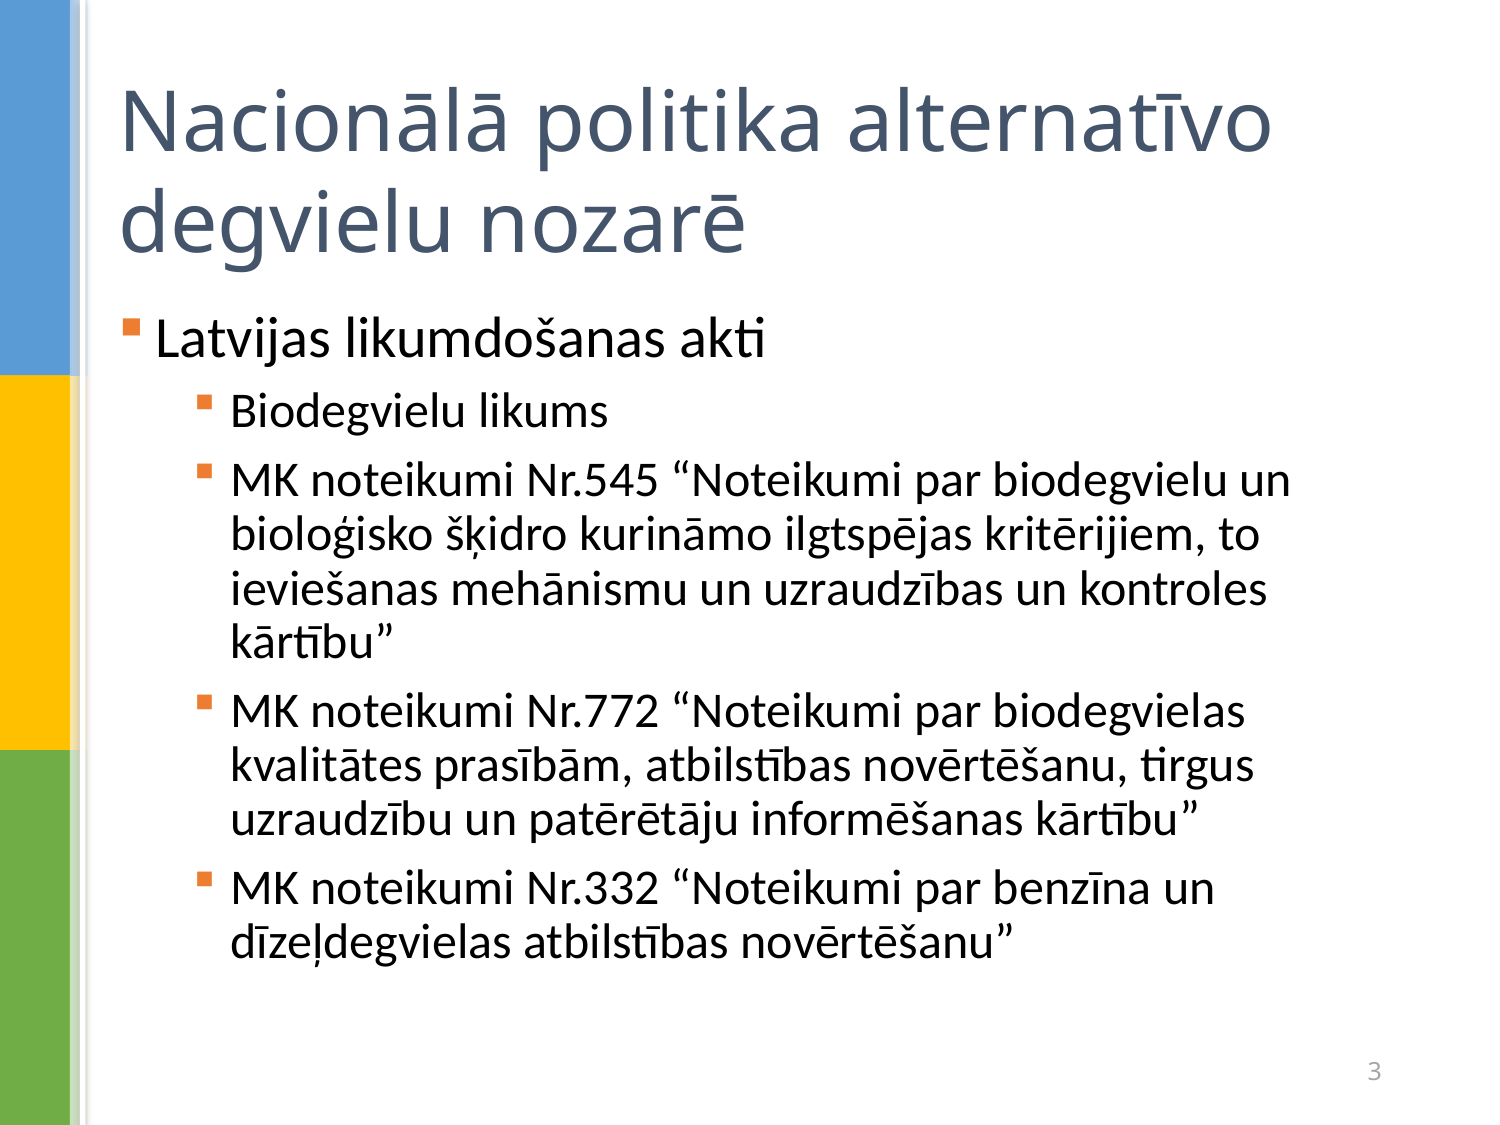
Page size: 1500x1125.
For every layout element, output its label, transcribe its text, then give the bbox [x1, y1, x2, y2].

title Nacionālā politika alternatīvo degvielu nozarē [103, 59, 1397, 278]
slide_number 3 [993, 1042, 1397, 1103]
list Latvijas likumdošanas akti Biodegvielu likums MK noteikumi Nr.545 “Noteikumi par biodegvielu un bioloģisko šķidro kurināmo ilgtspējas kritērijiem, to ieviešanas mehānismu un uzraudzības un kontroles kārtību” MK noteikumi Nr.772 “Noteikumi par biodegvielas kvalitātes prasībām, atbilstības novērtēšanu, tirgus uzraudzību un patērētāju informēšanas kārtību” MK noteikumi Nr.332 “Noteikumi par benzīna un dīzeļdegvielas atbilstības novērtēšanu” [103, 299, 1397, 1014]
